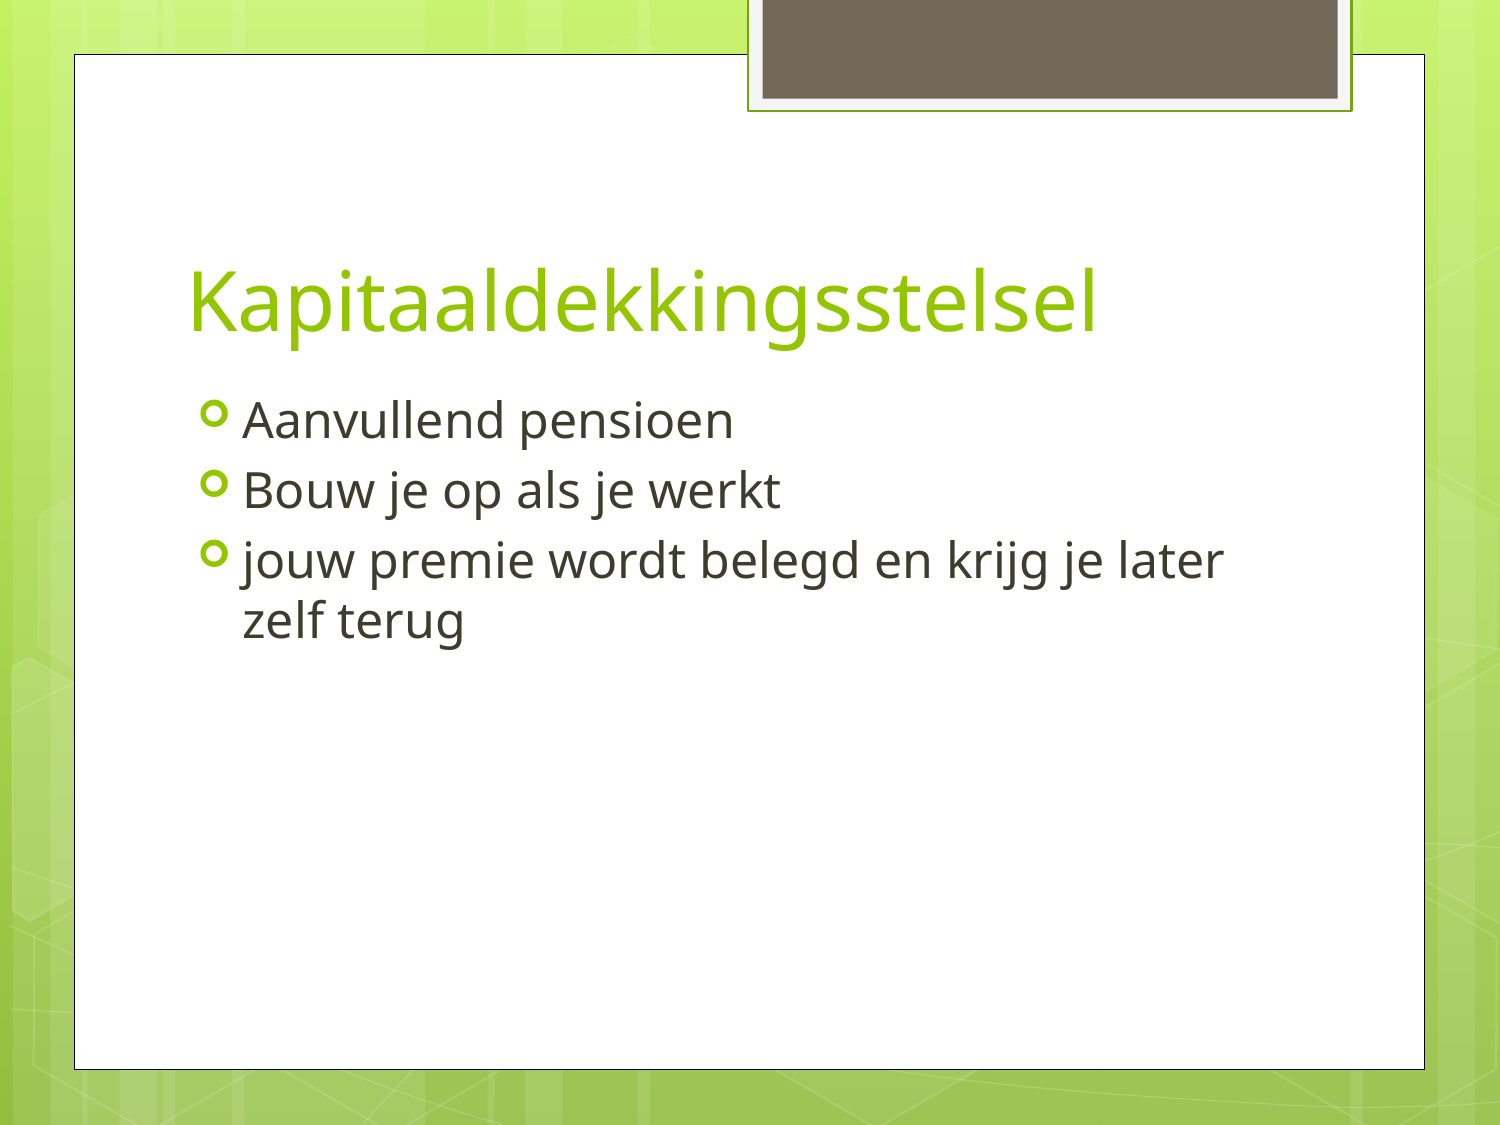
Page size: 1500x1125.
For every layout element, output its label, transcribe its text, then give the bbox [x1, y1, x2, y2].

title Kapitaaldekkingsstelsel [171, 168, 1324, 357]
list Aanvullend pensioen Bouw je op als je werkt jouw premie wordt belegd en krijg je later zelf terug [171, 381, 1283, 957]
